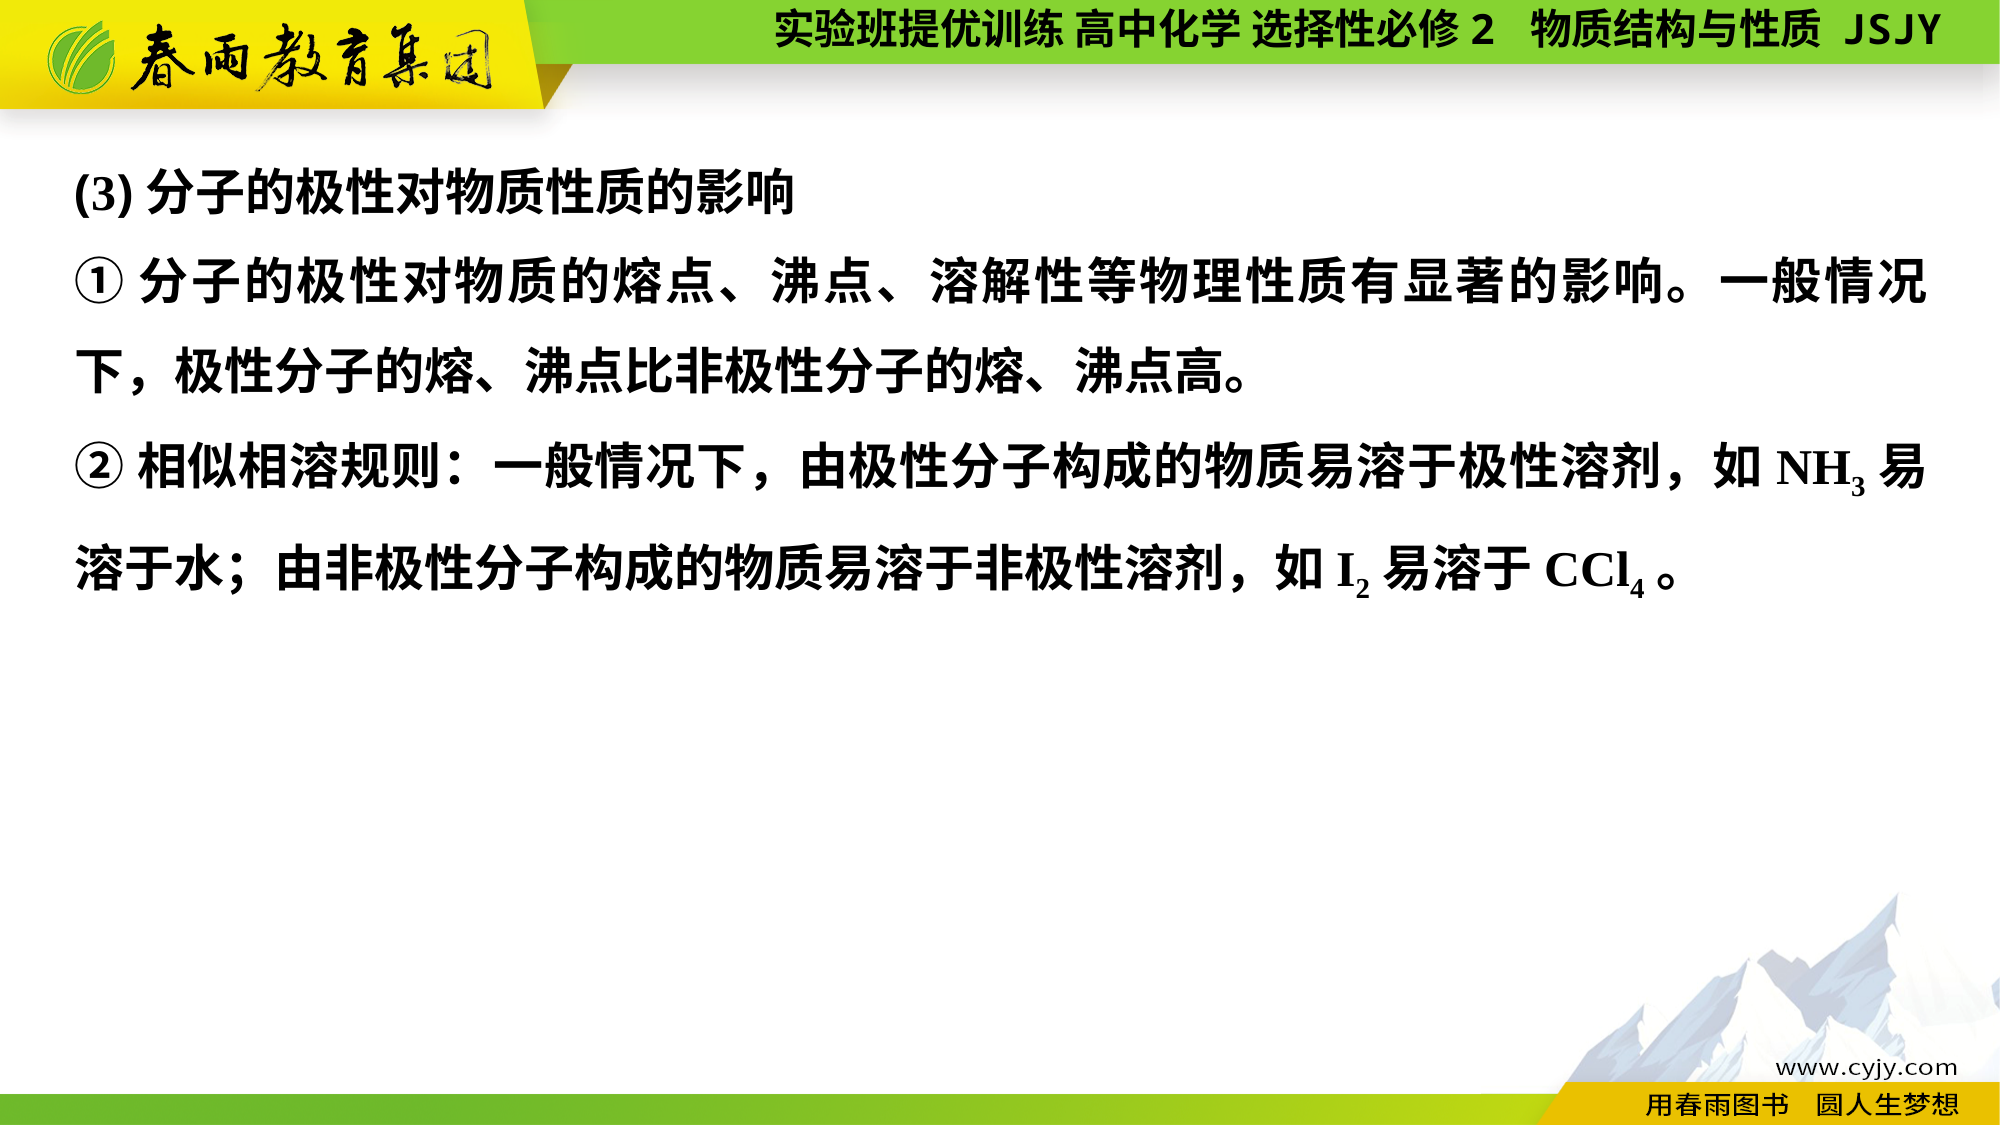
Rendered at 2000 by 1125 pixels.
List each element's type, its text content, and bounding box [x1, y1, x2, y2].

list (3)分子的极性对物质性质的影响 ①分子的极性对物质的熔点、沸点、溶解性等物理性质有显著的影响。一般情况下，极性分子的熔、沸点比非极性分子的熔、沸点高。 ②相似相溶规则：一般情况下，由极性分子构成的物质易溶于极性溶剂，如NH3易溶于水；由非极性分子构成的物质易溶于非极性溶剂，如I2易溶于CCl4。 [59, 122, 1944, 581]
picture [0, 0, 2000, 1125]
